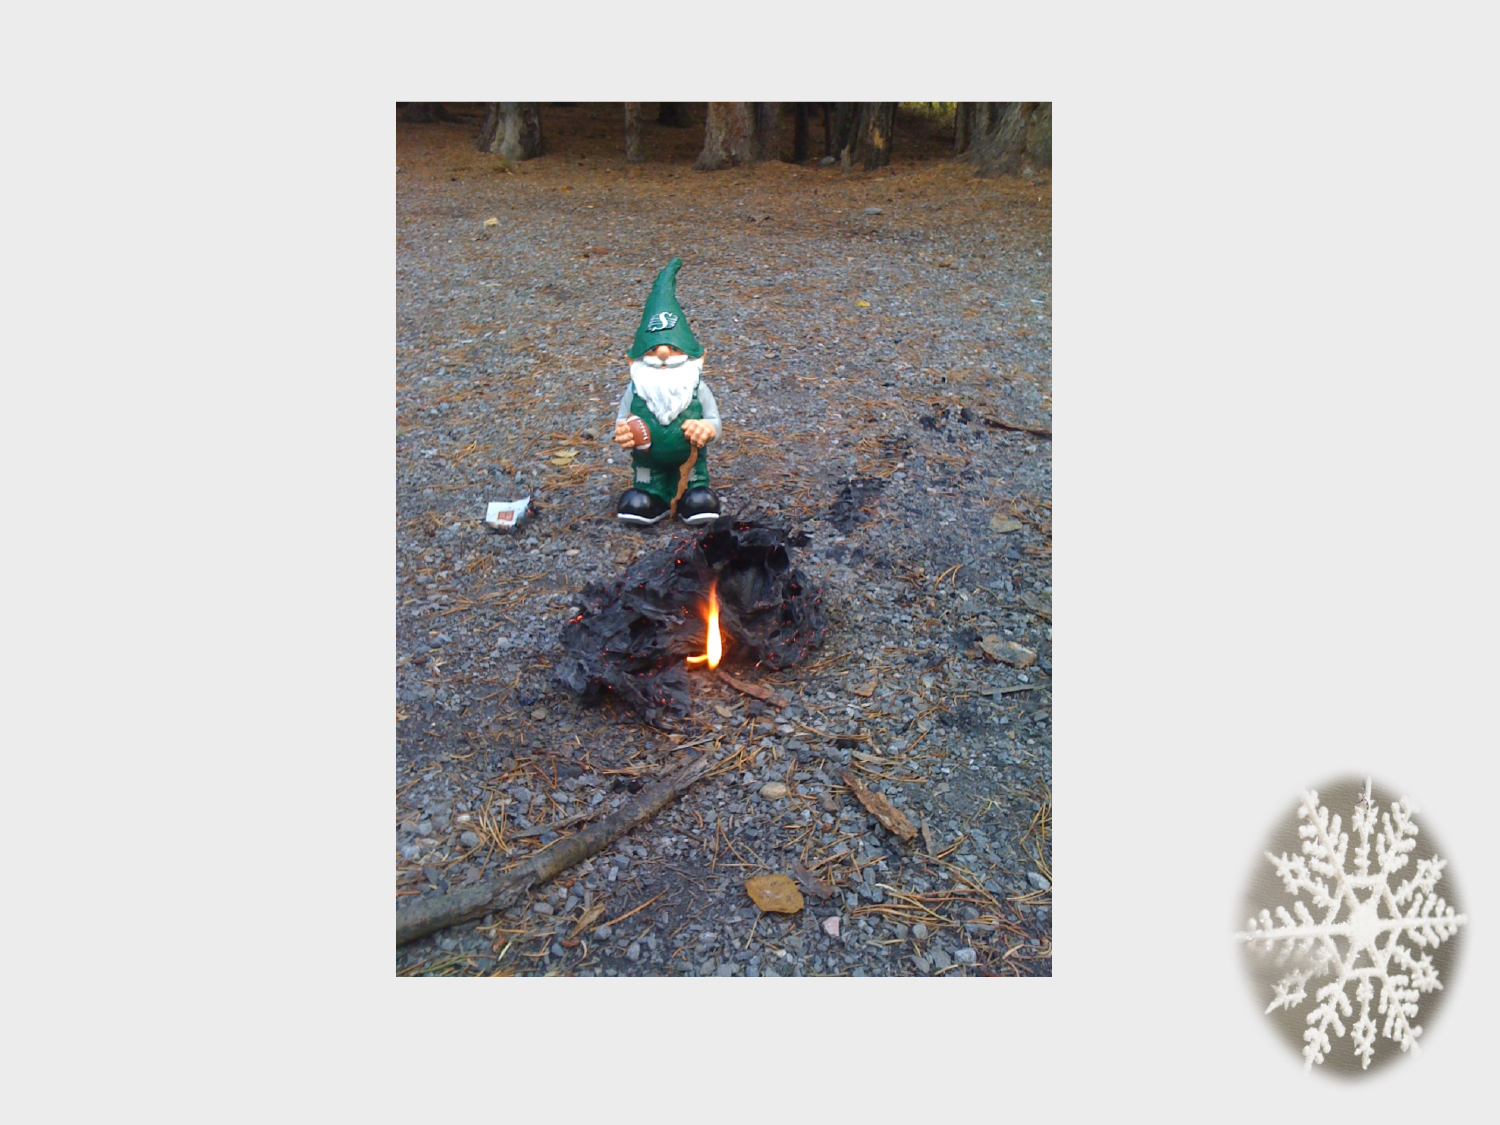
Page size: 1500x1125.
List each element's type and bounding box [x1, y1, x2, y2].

picture [1248, 788, 1452, 1070]
list [286, 210, 1162, 868]
picture [396, 103, 1052, 210]
picture [396, 868, 1052, 976]
